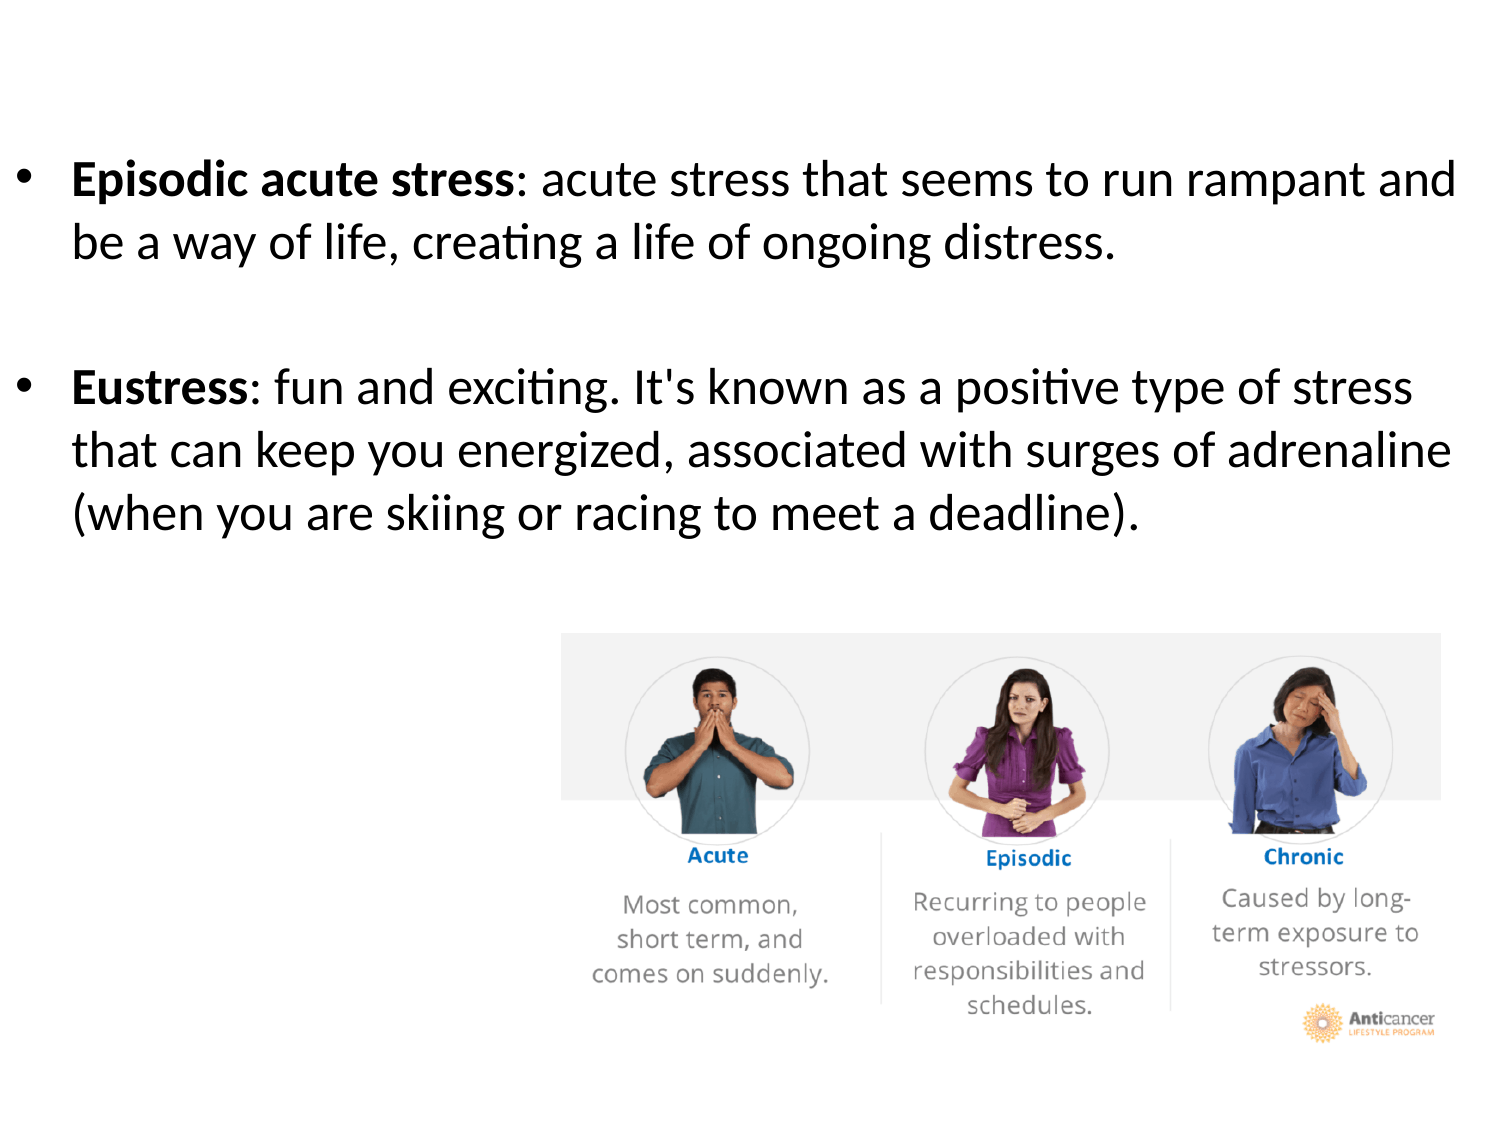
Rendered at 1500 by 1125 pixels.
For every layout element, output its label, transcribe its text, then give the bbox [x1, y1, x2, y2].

list Episodic acute stress: acute stress that seems to run rampant and be a way of life, creating a life of ongoing distress. Eustress: fun and exciting. It's known as a positive type of stress that can keep you energized, associated with surges of adrenaline (when you are skiing or racing to meet a deadline). [0, 137, 1500, 880]
picture [560, 633, 1442, 1044]
